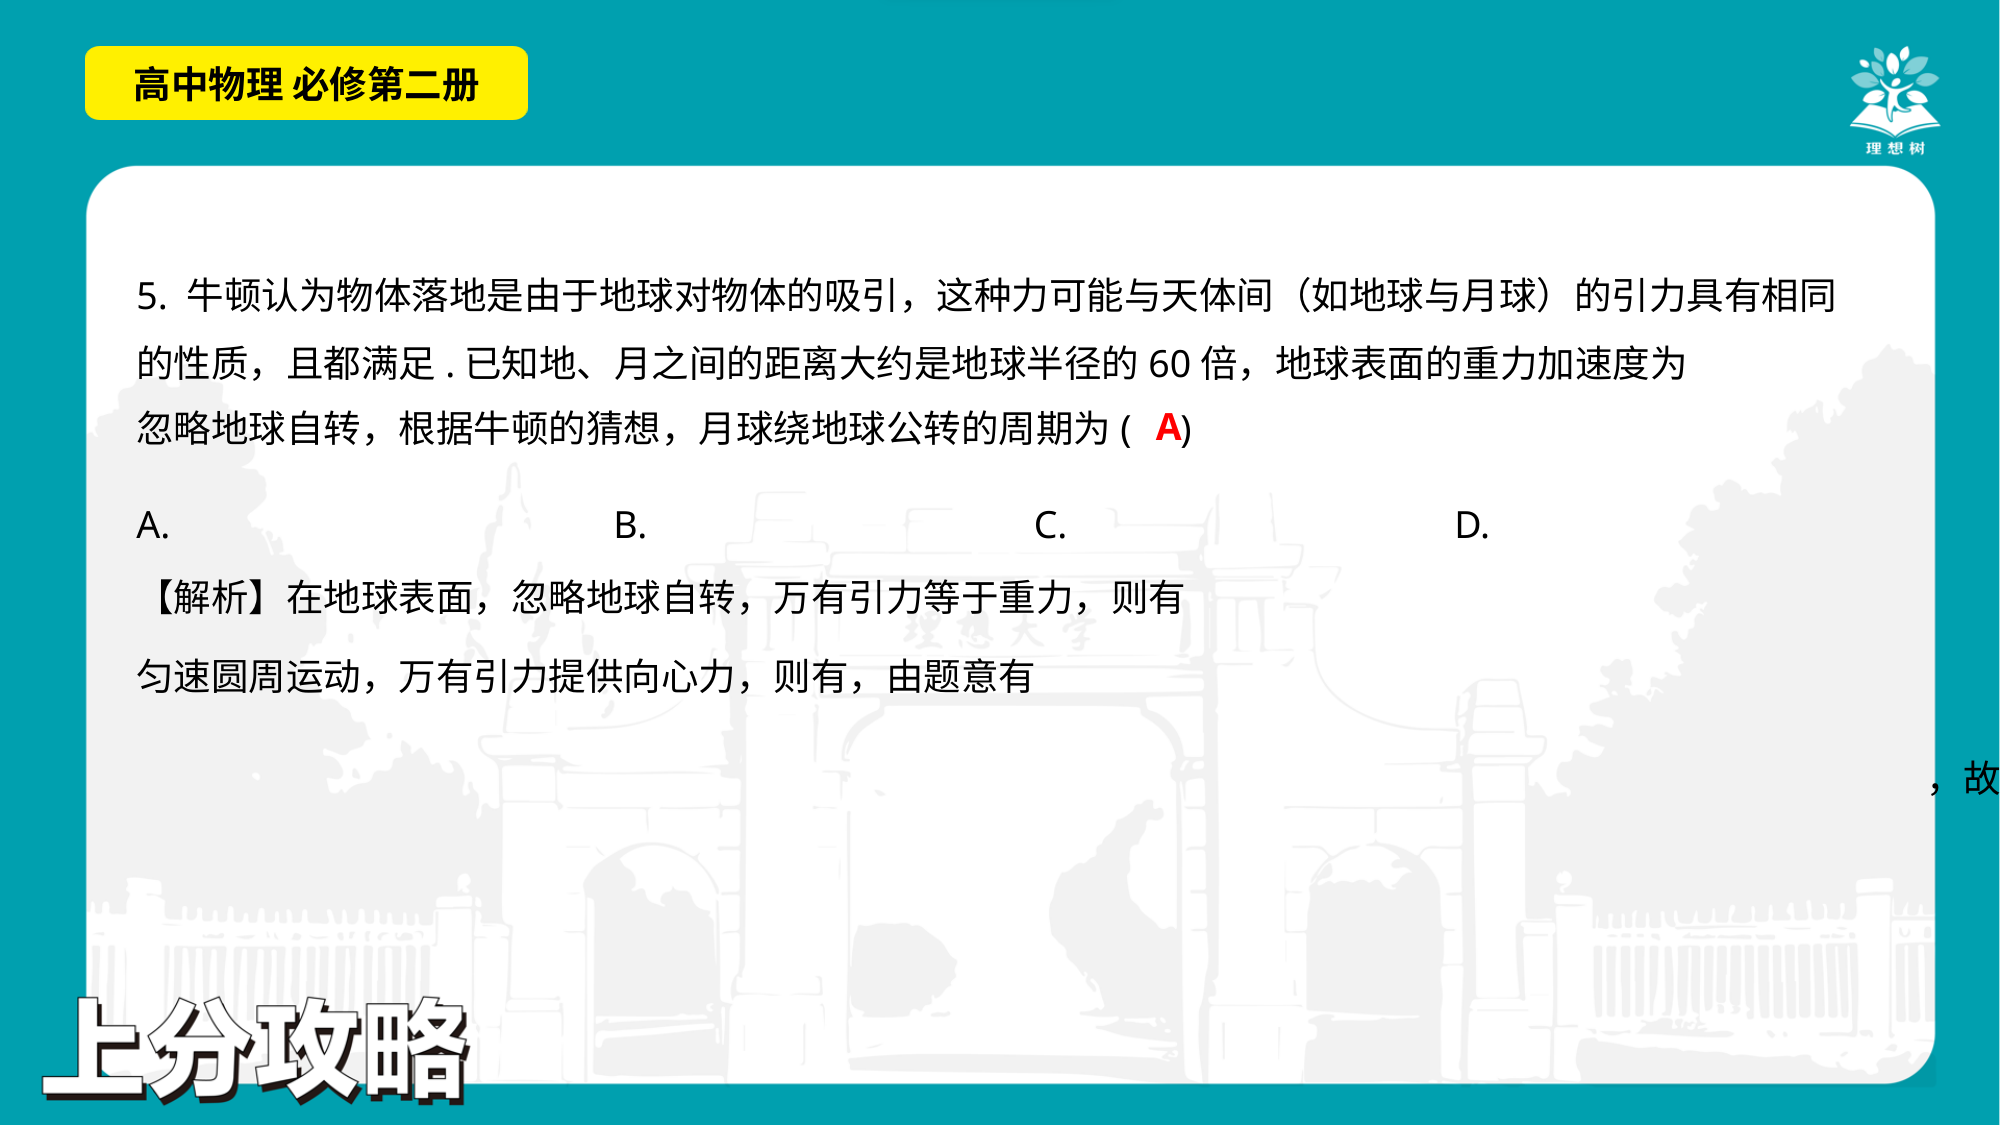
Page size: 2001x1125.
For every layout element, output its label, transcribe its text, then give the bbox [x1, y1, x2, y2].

text_box A [1141, 383, 1196, 442]
picture [0, 0, 2000, 1125]
